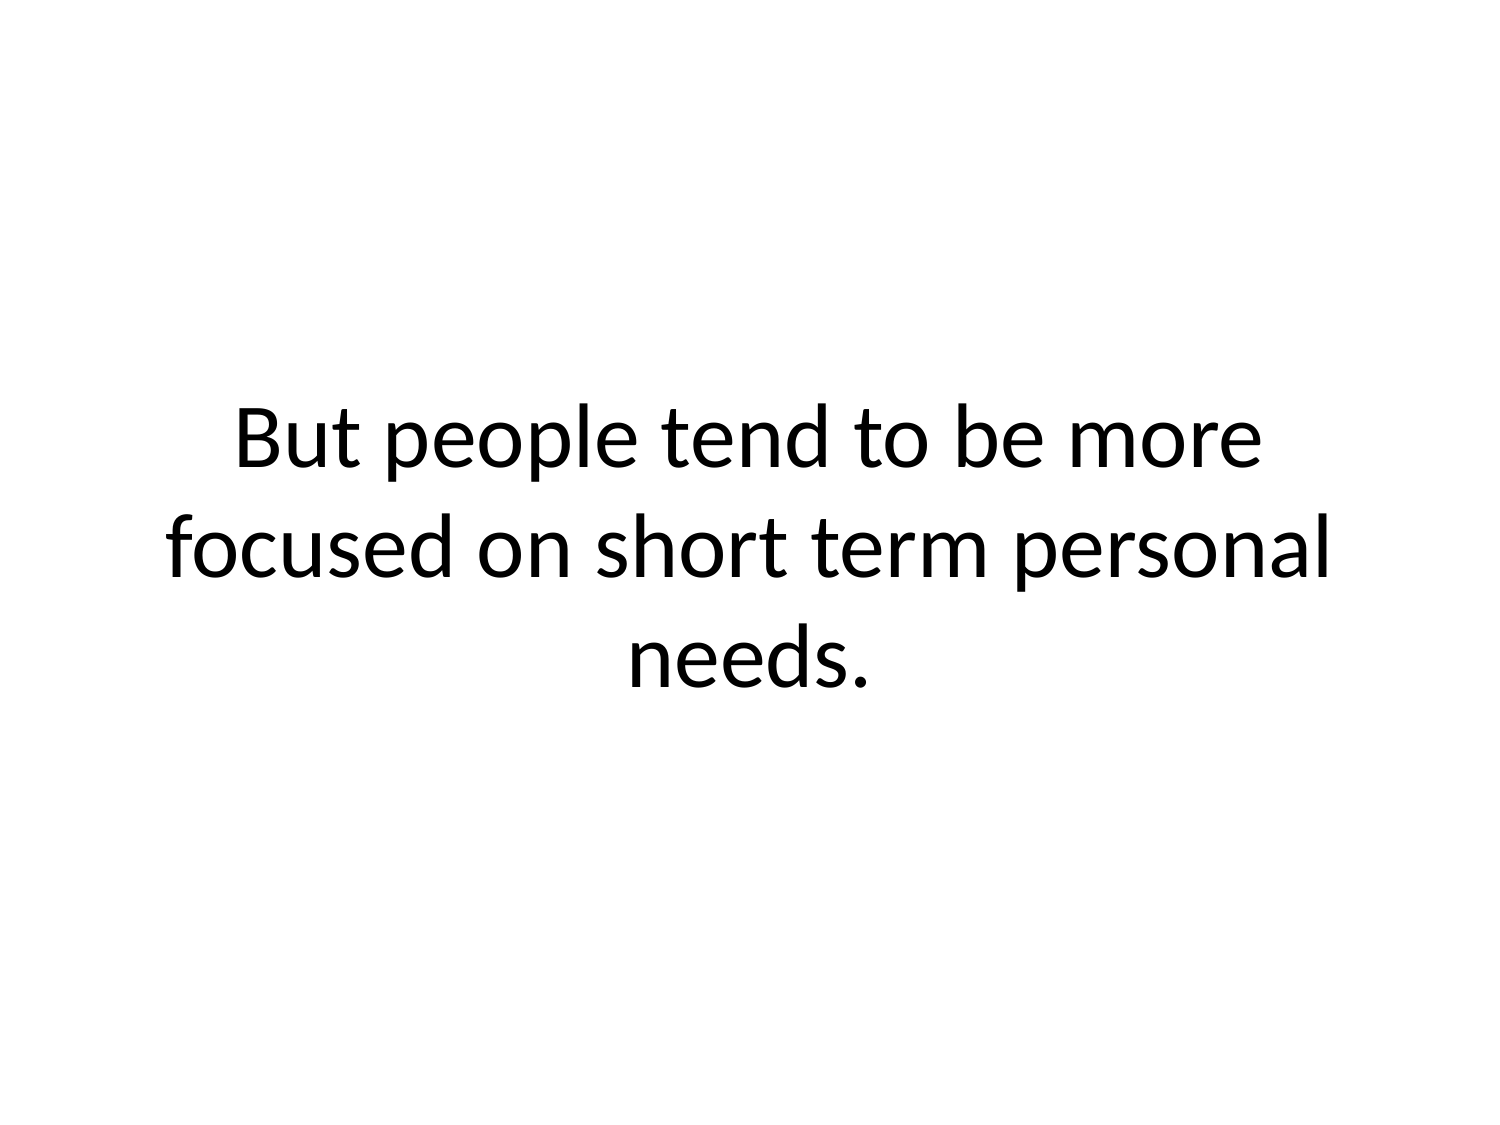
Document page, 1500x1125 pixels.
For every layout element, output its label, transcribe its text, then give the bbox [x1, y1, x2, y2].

title But people tend to be more focused on short term personal needs. [74, 44, 1426, 1038]
